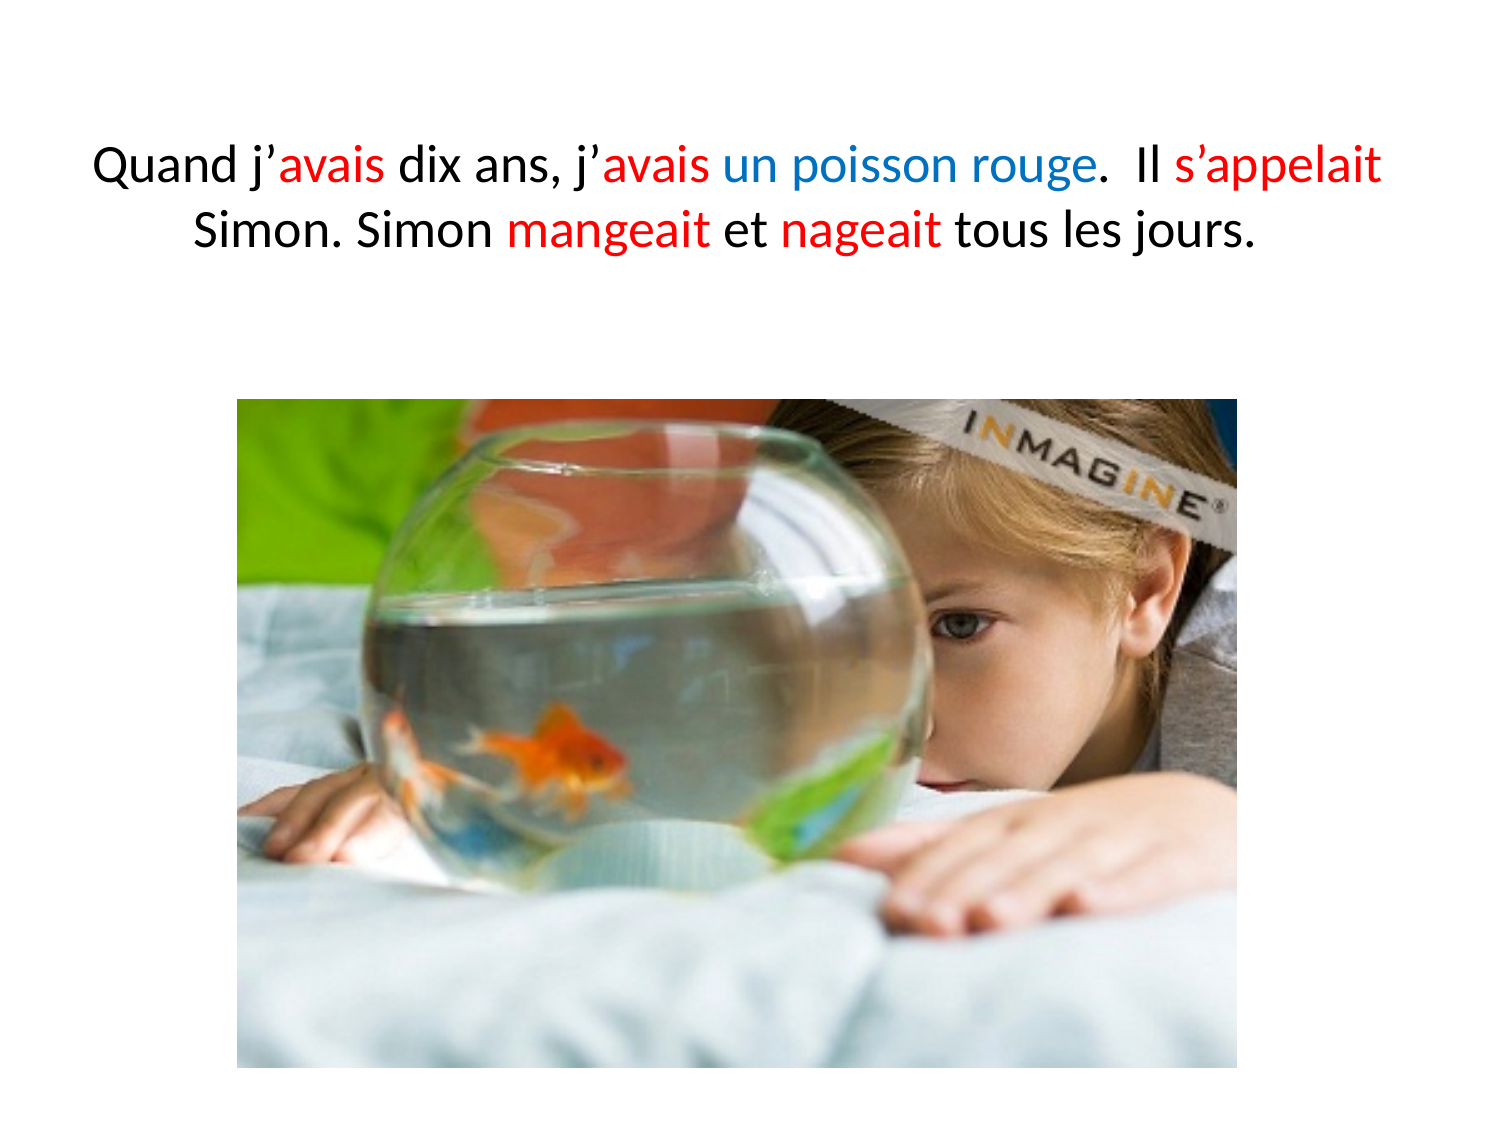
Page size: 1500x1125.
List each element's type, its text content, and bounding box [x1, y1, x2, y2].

title Quand j’avais dix ans, j’avais un poisson rouge. Il s’appelait Simon. Simon mangeait et nageait tous les jours. [62, 99, 1413, 288]
picture [237, 399, 1238, 1068]
